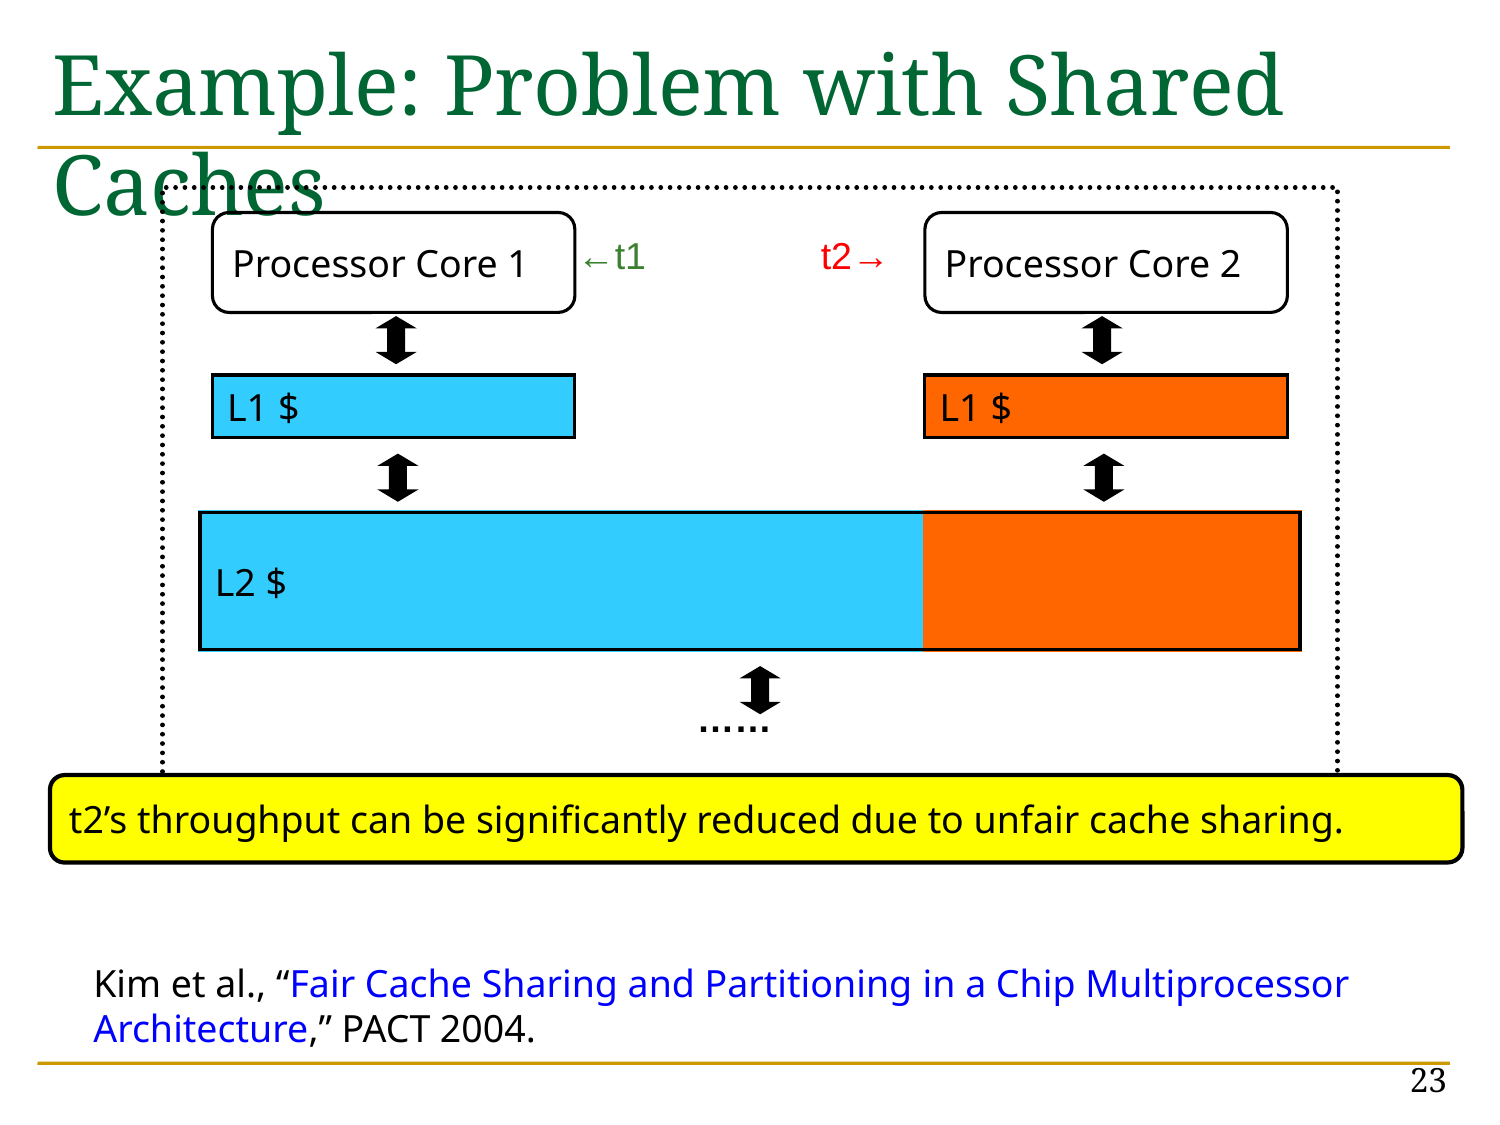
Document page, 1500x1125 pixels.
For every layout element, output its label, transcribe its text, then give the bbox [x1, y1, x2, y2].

text_box Processor Core 2 [924, 212, 1288, 313]
text_box t2→ [805, 224, 938, 285]
text_box ←t1 [562, 224, 694, 285]
text_box t2’s throughput can be significantly reduced due to unfair cache sharing. [49, 775, 1463, 863]
text_box [162, 187, 1338, 775]
text_box [745, 667, 776, 713]
text_box L1 $ [924, 374, 1288, 438]
text_box [381, 317, 411, 363]
text_box Processor Core 1 [212, 212, 575, 313]
text_box [1087, 317, 1117, 363]
slide_number 23 [1111, 1036, 1462, 1112]
title Example: Problem with Shared Caches [37, 24, 1450, 200]
text_box Kim et al., “Fair Cache Sharing and Partitioning in a Chip Multiprocessor Architecture,” PACT 2004. [3, 952, 1447, 1057]
